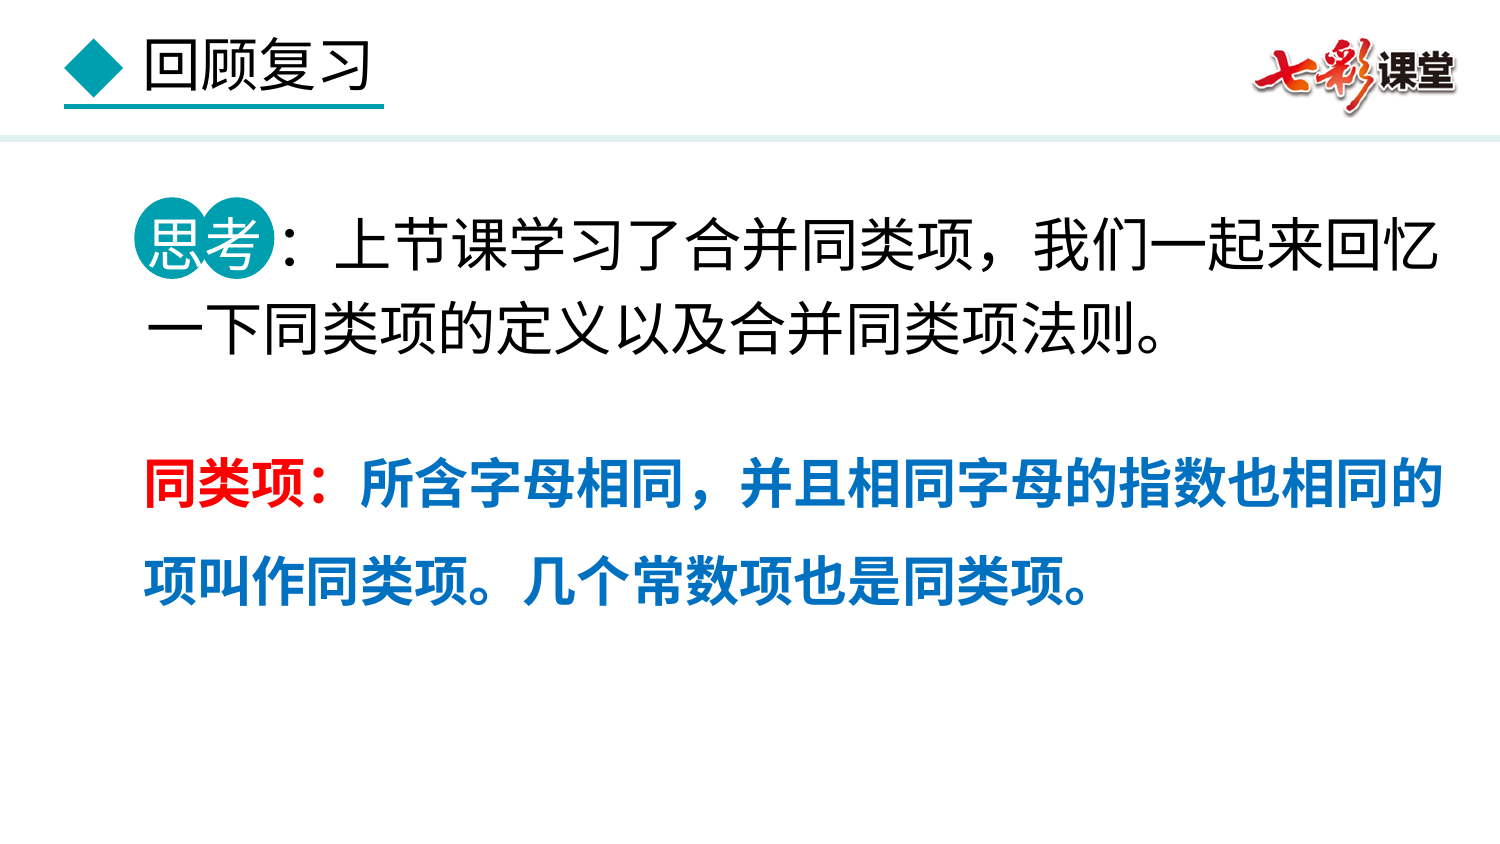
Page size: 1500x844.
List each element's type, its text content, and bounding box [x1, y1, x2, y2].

picture [1249, 32, 1461, 118]
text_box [133, 197, 275, 280]
text_box 思考 ：上节课学习了合并同类项，我们一起来回忆一下同类项的定义以及合并同类项法则。 [131, 186, 1487, 372]
text_box 同类项：所含字母相同，并且相同字母的指数也相同的项叫作同类项。几个常数项也是同类项。 [128, 410, 1500, 620]
